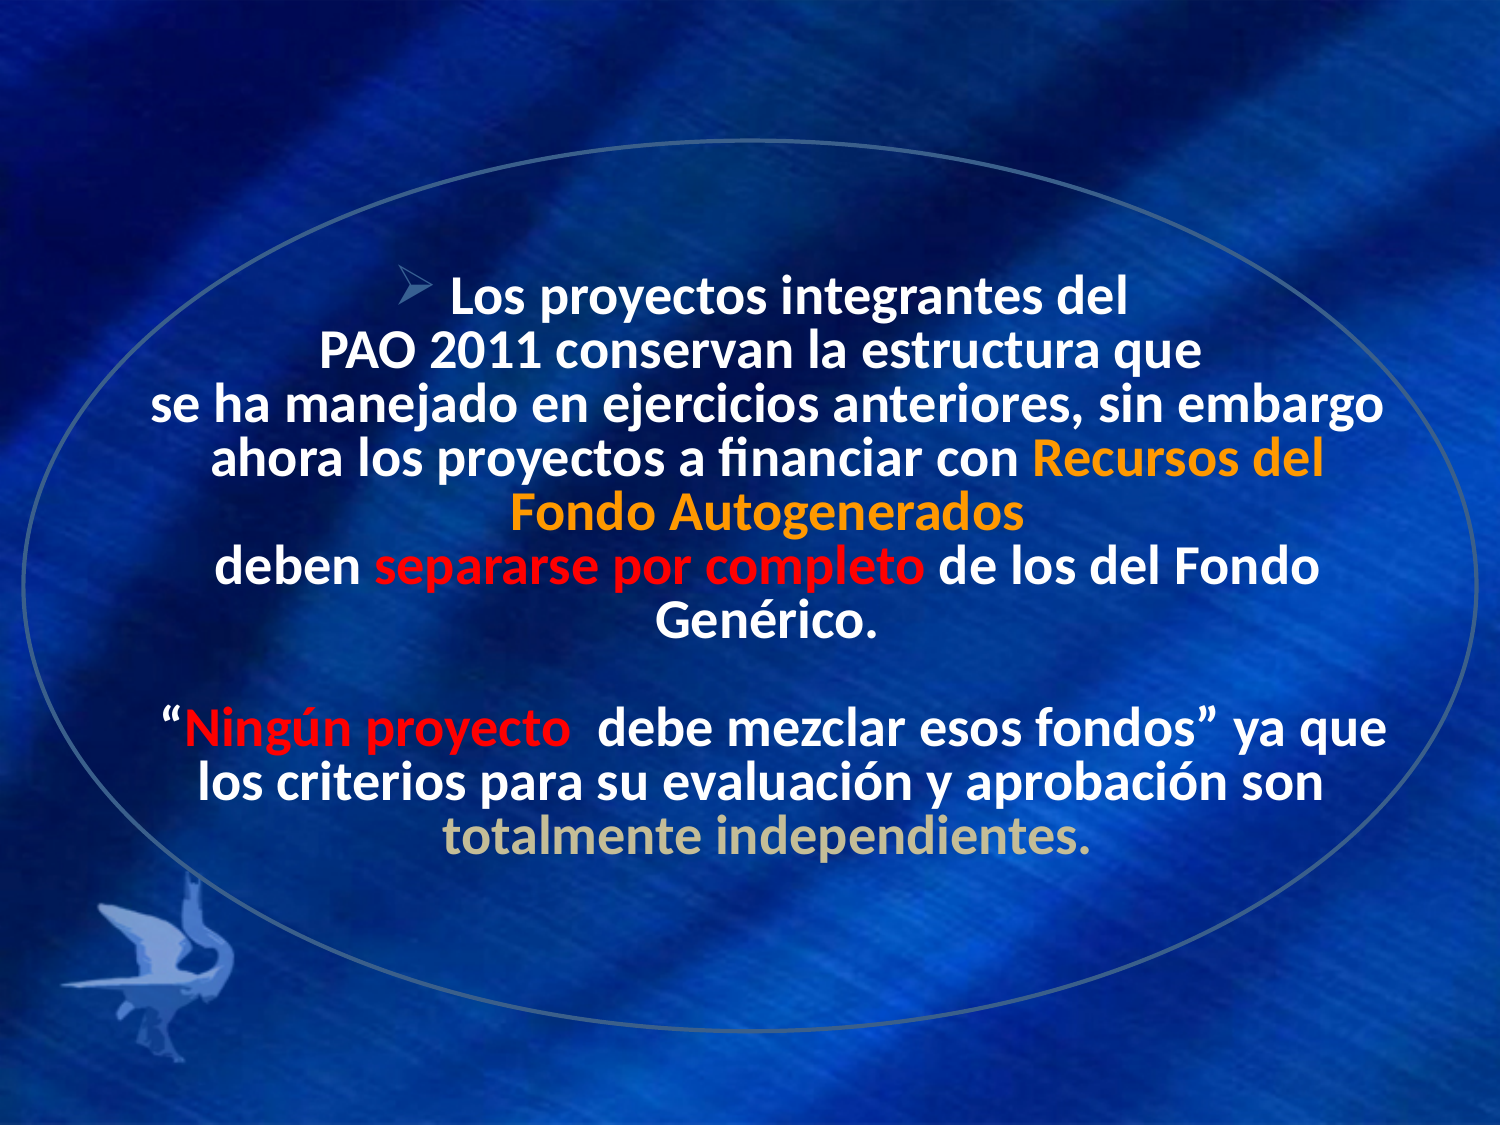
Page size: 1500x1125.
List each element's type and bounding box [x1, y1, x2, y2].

picture [0, 0, 1500, 1125]
text_box [23, 140, 1477, 1032]
